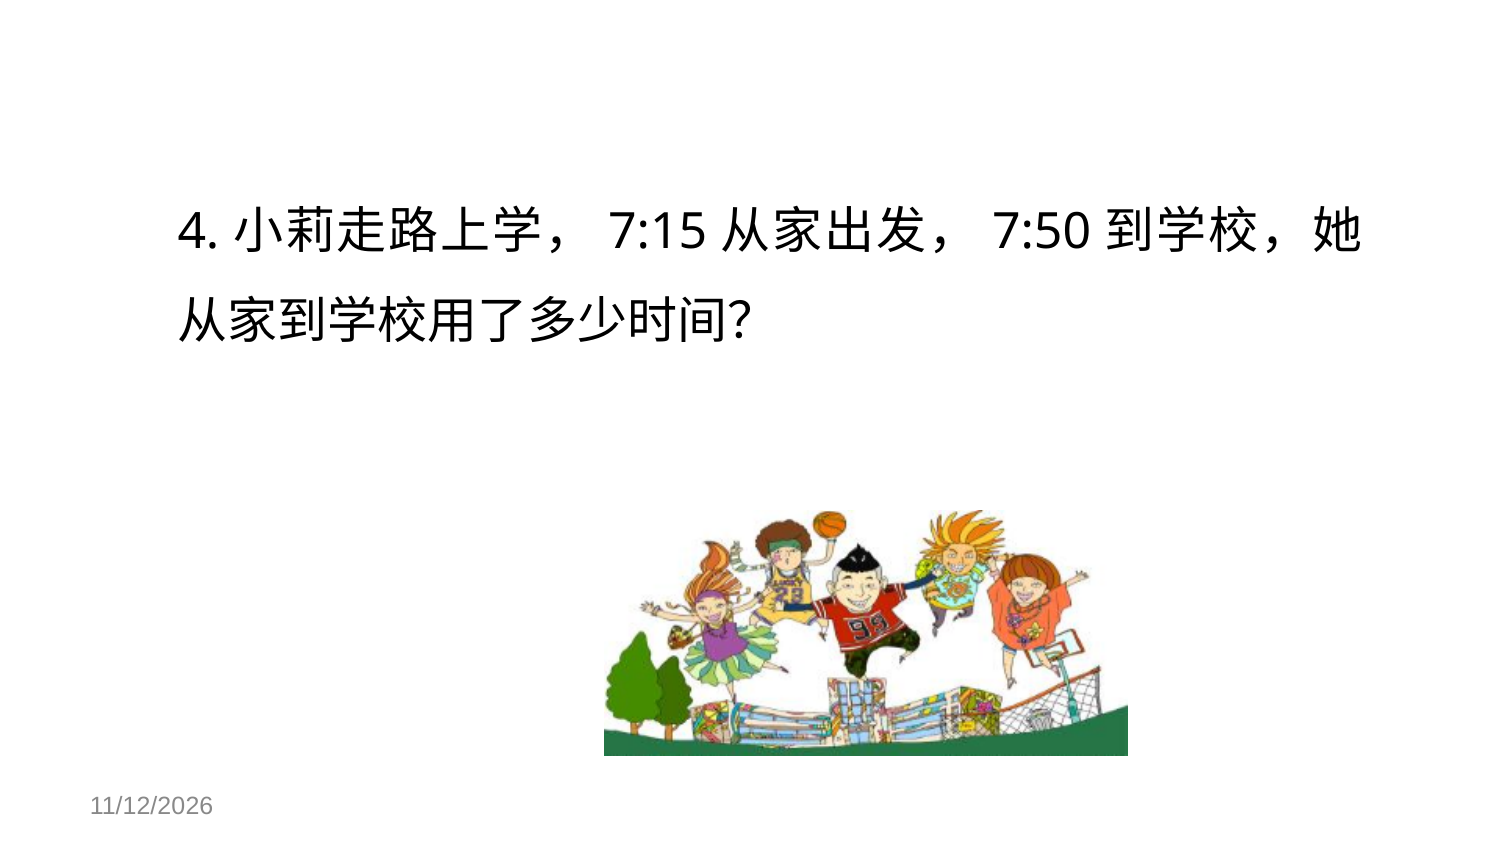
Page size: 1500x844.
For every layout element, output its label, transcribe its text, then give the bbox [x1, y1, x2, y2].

picture [603, 510, 1128, 756]
text_box 4.小莉走路上学，7:15从家出发，7:50到学校，她从家到学校用了多少时间？ [162, 160, 1377, 356]
text_box [75, 782, 425, 827]
